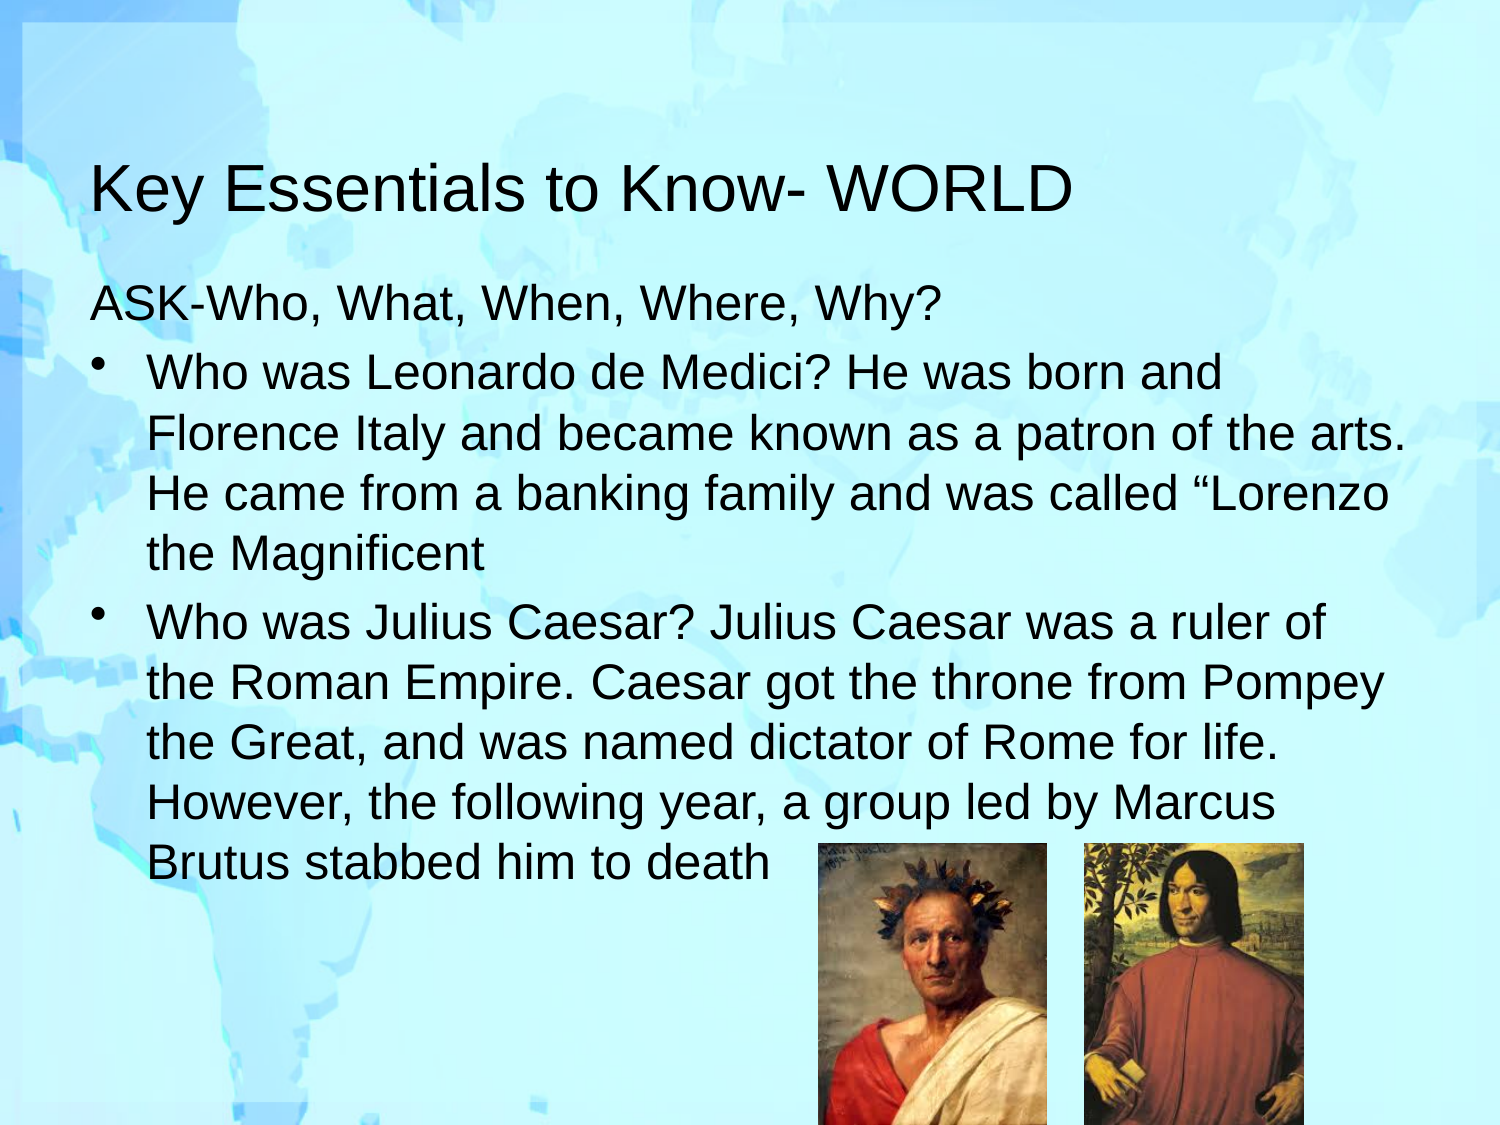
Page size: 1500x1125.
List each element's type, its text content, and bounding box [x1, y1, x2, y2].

title Key Essentials to Know- WORLD [74, 45, 1425, 233]
picture [0, 0, 1500, 1125]
list ASK-Who, What, When, Where, Why? Who was Leonardo de Medici? He was born and Florence Italy and became known as a patron of the arts. He came from a banking family and was called “Lorenzo the Magnificent Who was Julius Caesar? Julius Caesar was a ruler of the Roman Empire. Caesar got the throne from Pompey the Great, and was named dictator of Rome for life. However, the following year, a group led by Marcus Brutus stabbed him to death [74, 262, 1425, 1005]
